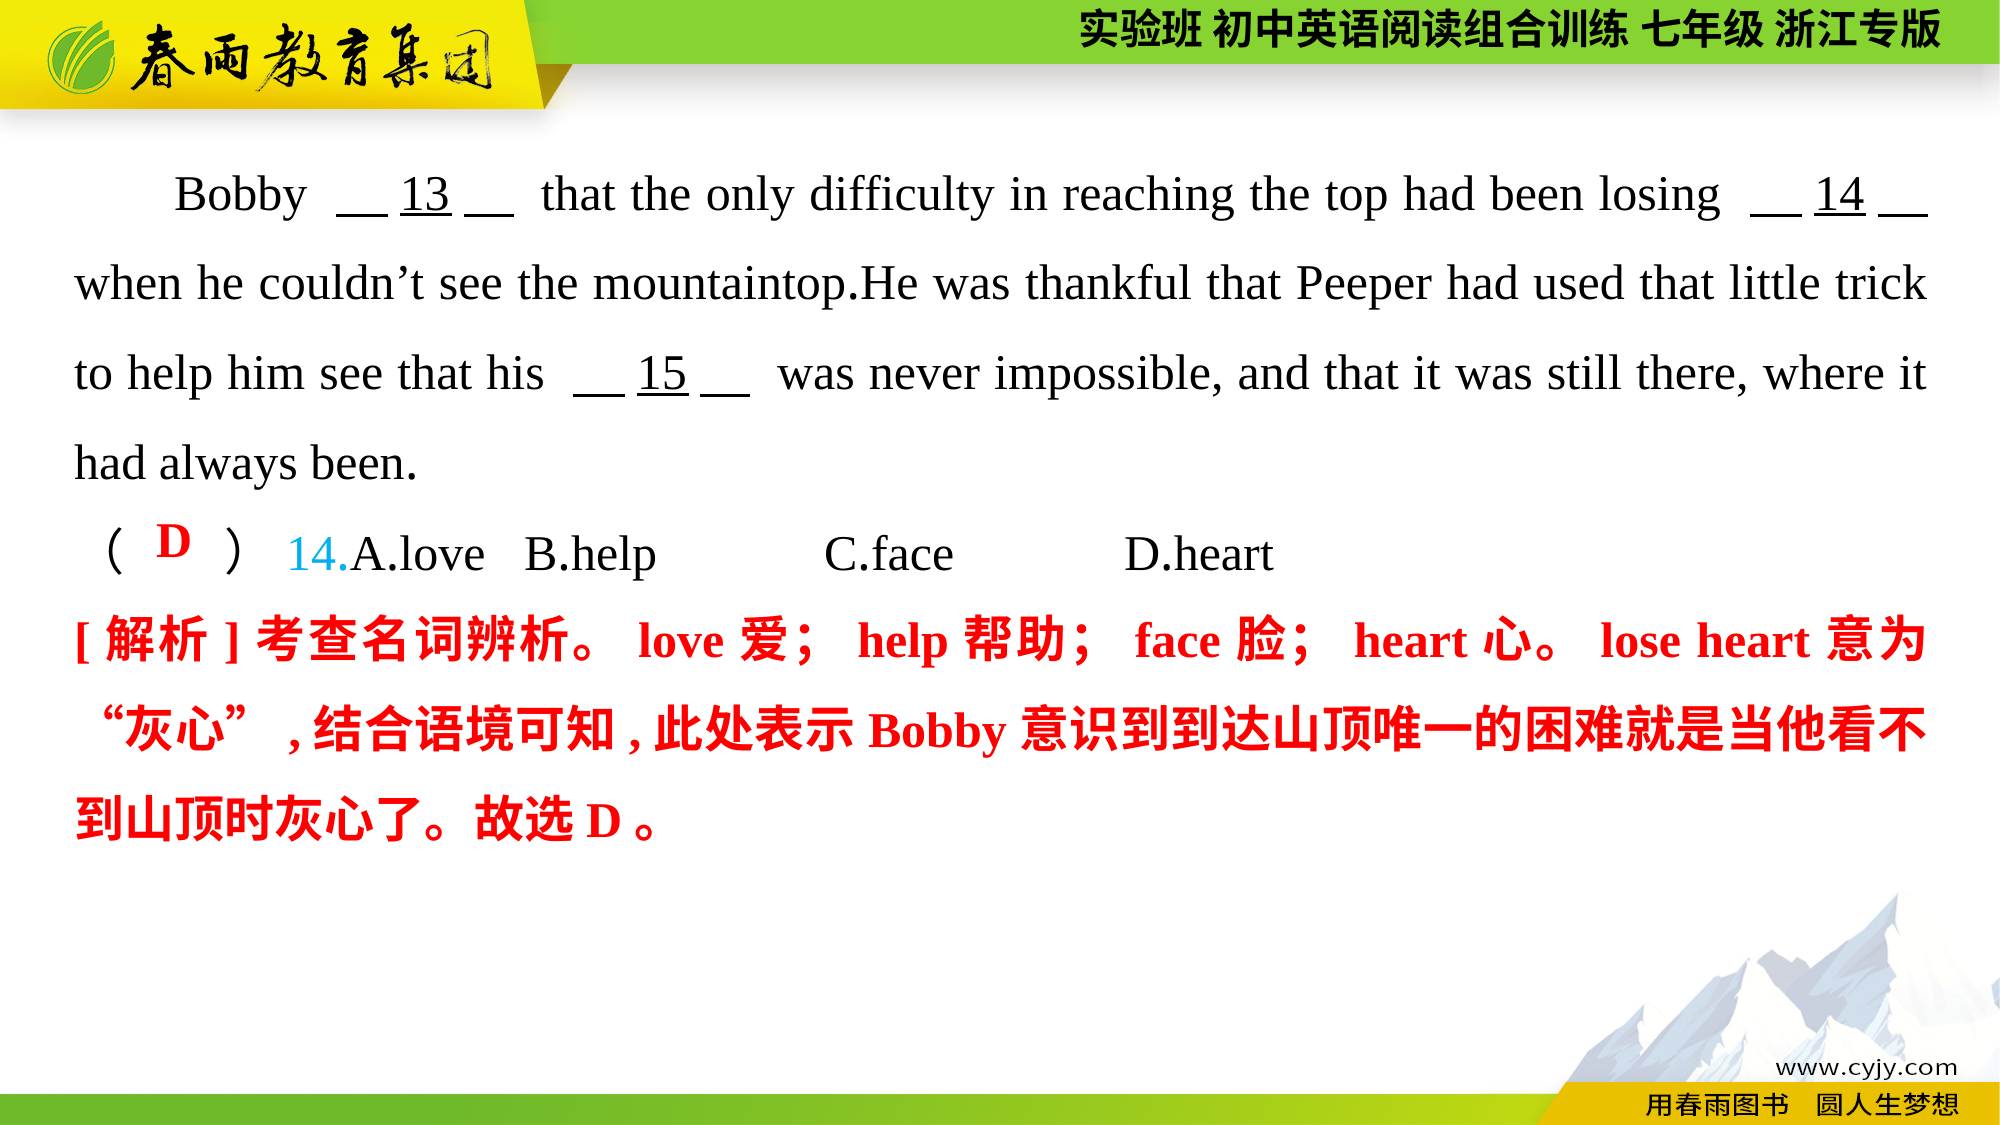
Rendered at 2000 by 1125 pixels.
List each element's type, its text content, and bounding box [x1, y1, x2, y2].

picture [0, 0, 2000, 1125]
text_box D [141, 499, 208, 569]
list Bobby 13 that the only difficulty in reaching the top had been losing 14 when he couldn’t see the mountaintop.He was thankful that Peeper had used that little trick to help him see that his 15 was never impossible, and that it was still there, where it had always been. （ ）14.A.love B.help C.face D.heart [59, 122, 1944, 569]
text_box [解析]考查名词辨析。love爱；help帮助；face脸；heart心。lose heart意为“灰心”,结合语境可知,此处表示Bobby意识到到达山顶唯一的困难就是当他看不到山顶时灰心了。故选D。 [59, 569, 1944, 855]
